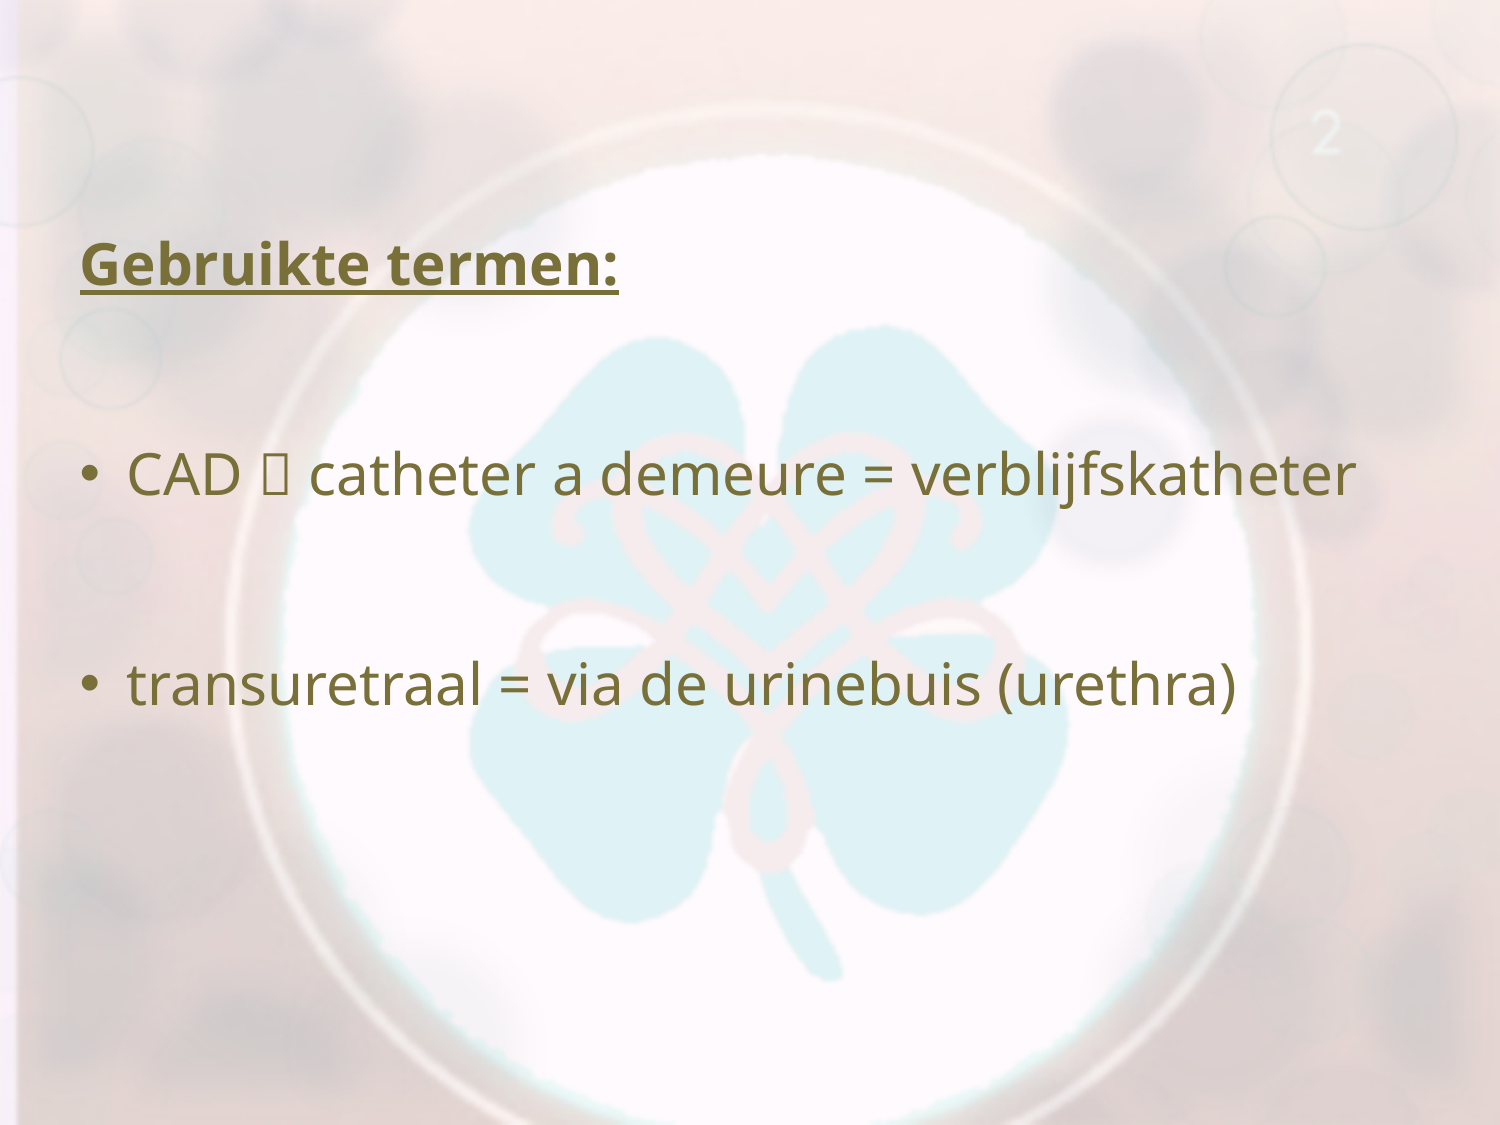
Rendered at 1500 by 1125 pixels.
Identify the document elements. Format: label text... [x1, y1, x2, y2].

picture [0, 0, 1500, 1125]
text_box Gebruikte termen: CAD  catheter a demeure = verblijfskatheter transuretraal = via de urinebuis (urethra) [64, 219, 1412, 725]
